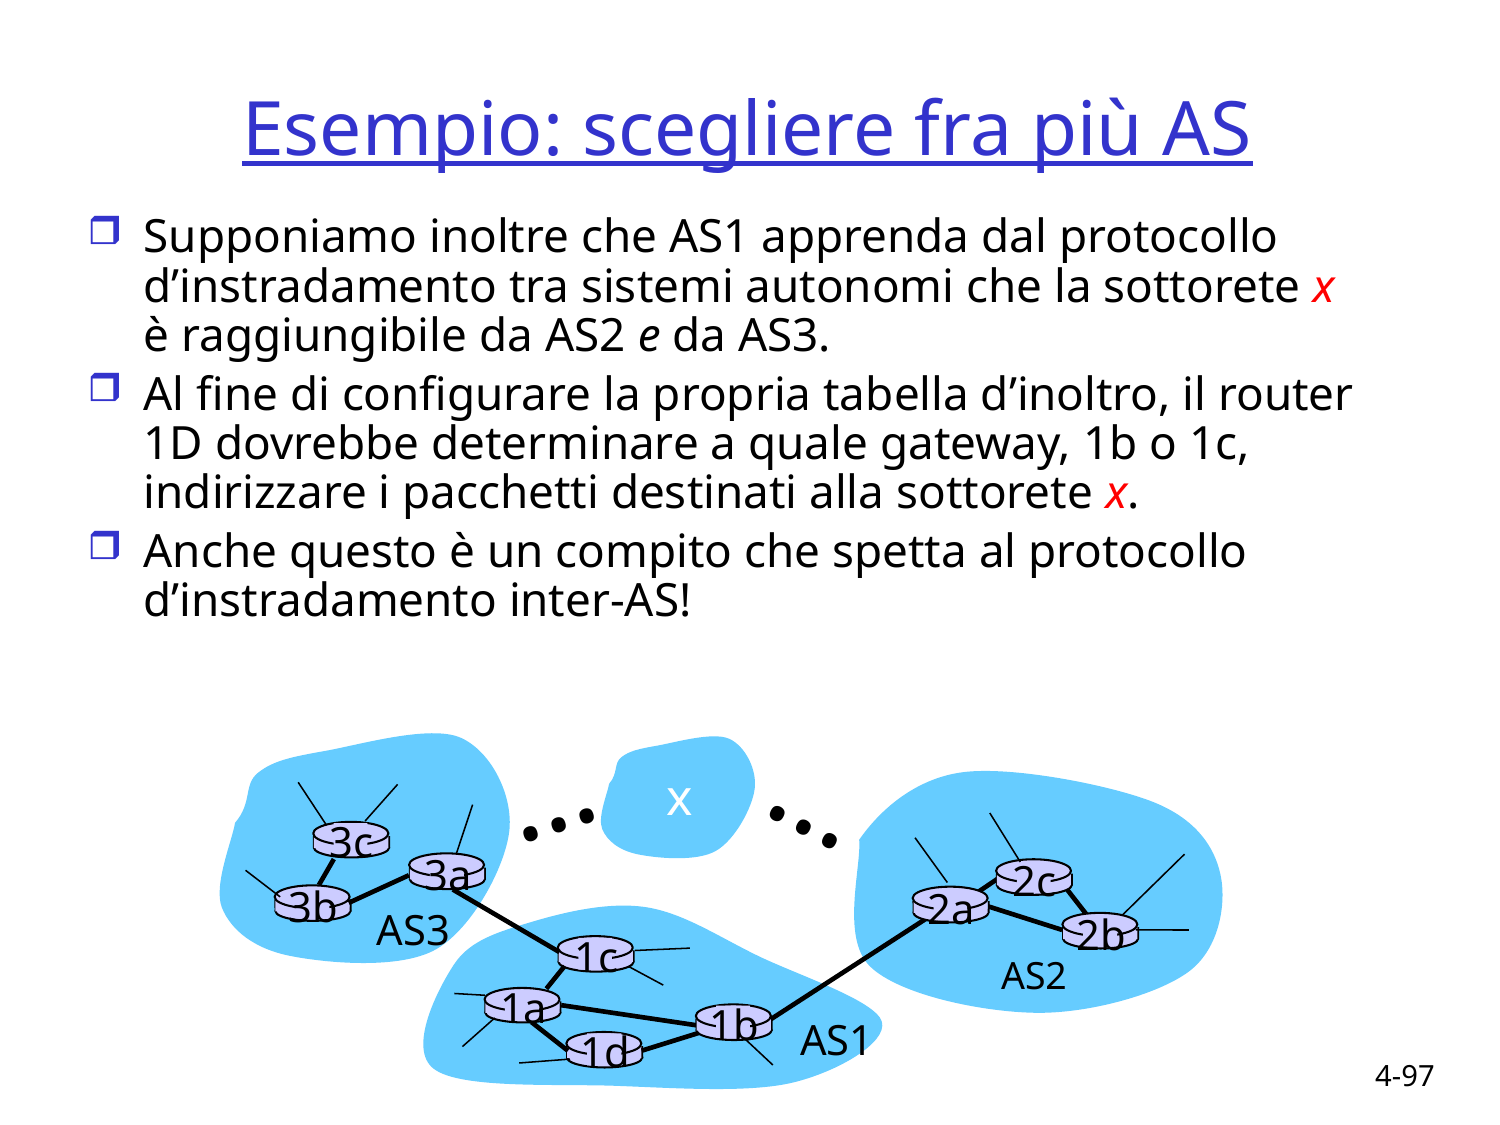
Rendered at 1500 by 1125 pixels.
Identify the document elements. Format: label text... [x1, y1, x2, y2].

slide_number 4-97 [1338, 1049, 1451, 1125]
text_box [212, 723, 1227, 1094]
text_box Supponiamo inoltre che AS1 apprenda dal protocollo d’instradamento tra sistemi autonomi che la sottorete x è raggiungibile da AS2 e da AS3. Al fine di configurare la propria tabella d’inoltro, il router 1D dovrebbe determinare a quale gateway, 1b o 1c, indirizzare i pacchetti destinati alla sottorete x. Anche questo è un compito che spetta al protocollo d’instradamento inter-AS! [72, 205, 1384, 731]
text_box Esempio: scegliere fra più AS [28, 31, 1467, 219]
